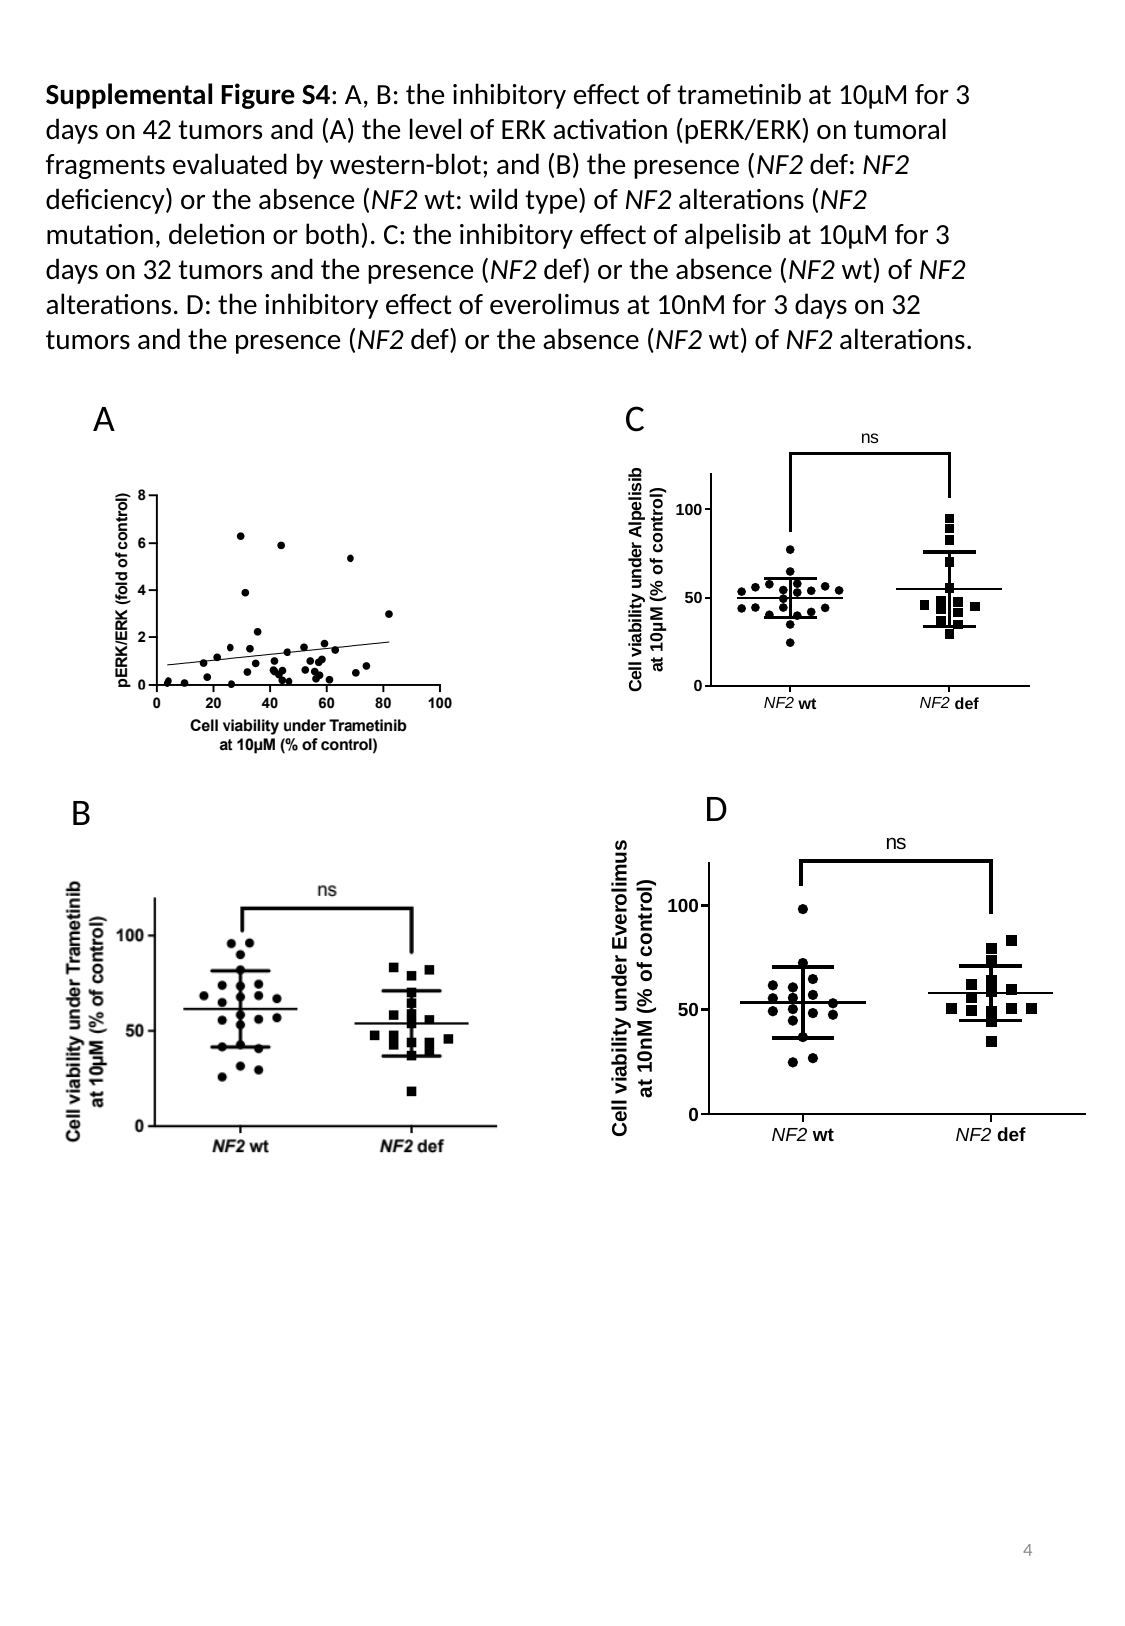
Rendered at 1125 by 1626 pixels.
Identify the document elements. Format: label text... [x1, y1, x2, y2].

text_box B [55, 780, 107, 841]
picture [55, 871, 537, 1155]
text_box A [78, 386, 130, 447]
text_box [609, 412, 1078, 726]
slide_number 4 [794, 1506, 1048, 1593]
text_box D [689, 776, 743, 811]
text_box Supplemental Figure S4: A, B: the inhibitory effect of trametinib at 10µM for 3 days on 42 tumors and (A) the level of ERK activation (pERK/ERK) on tumoral fragments evaluated by western-blot; and (B) the presence (NF2 def: NF2 deficiency) or the absence (NF2 wt: wild type) of NF2 alterations (NF2 mutation, deletion or both). C: the inhibitory effect of alpelisib at 10µM for 3 days on 32 tumors and the presence (NF2 def) or the absence (NF2 wt) of NF2 alterations. D: the inhibitory effect of everolimus at 10nM for 3 days on 32 tumors and the presence (NF2 def) or the absence (NF2 wt) of NF2 alterations. [30, 68, 1000, 363]
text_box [589, 812, 1125, 1162]
text_box C [610, 386, 660, 411]
picture [106, 479, 473, 759]
